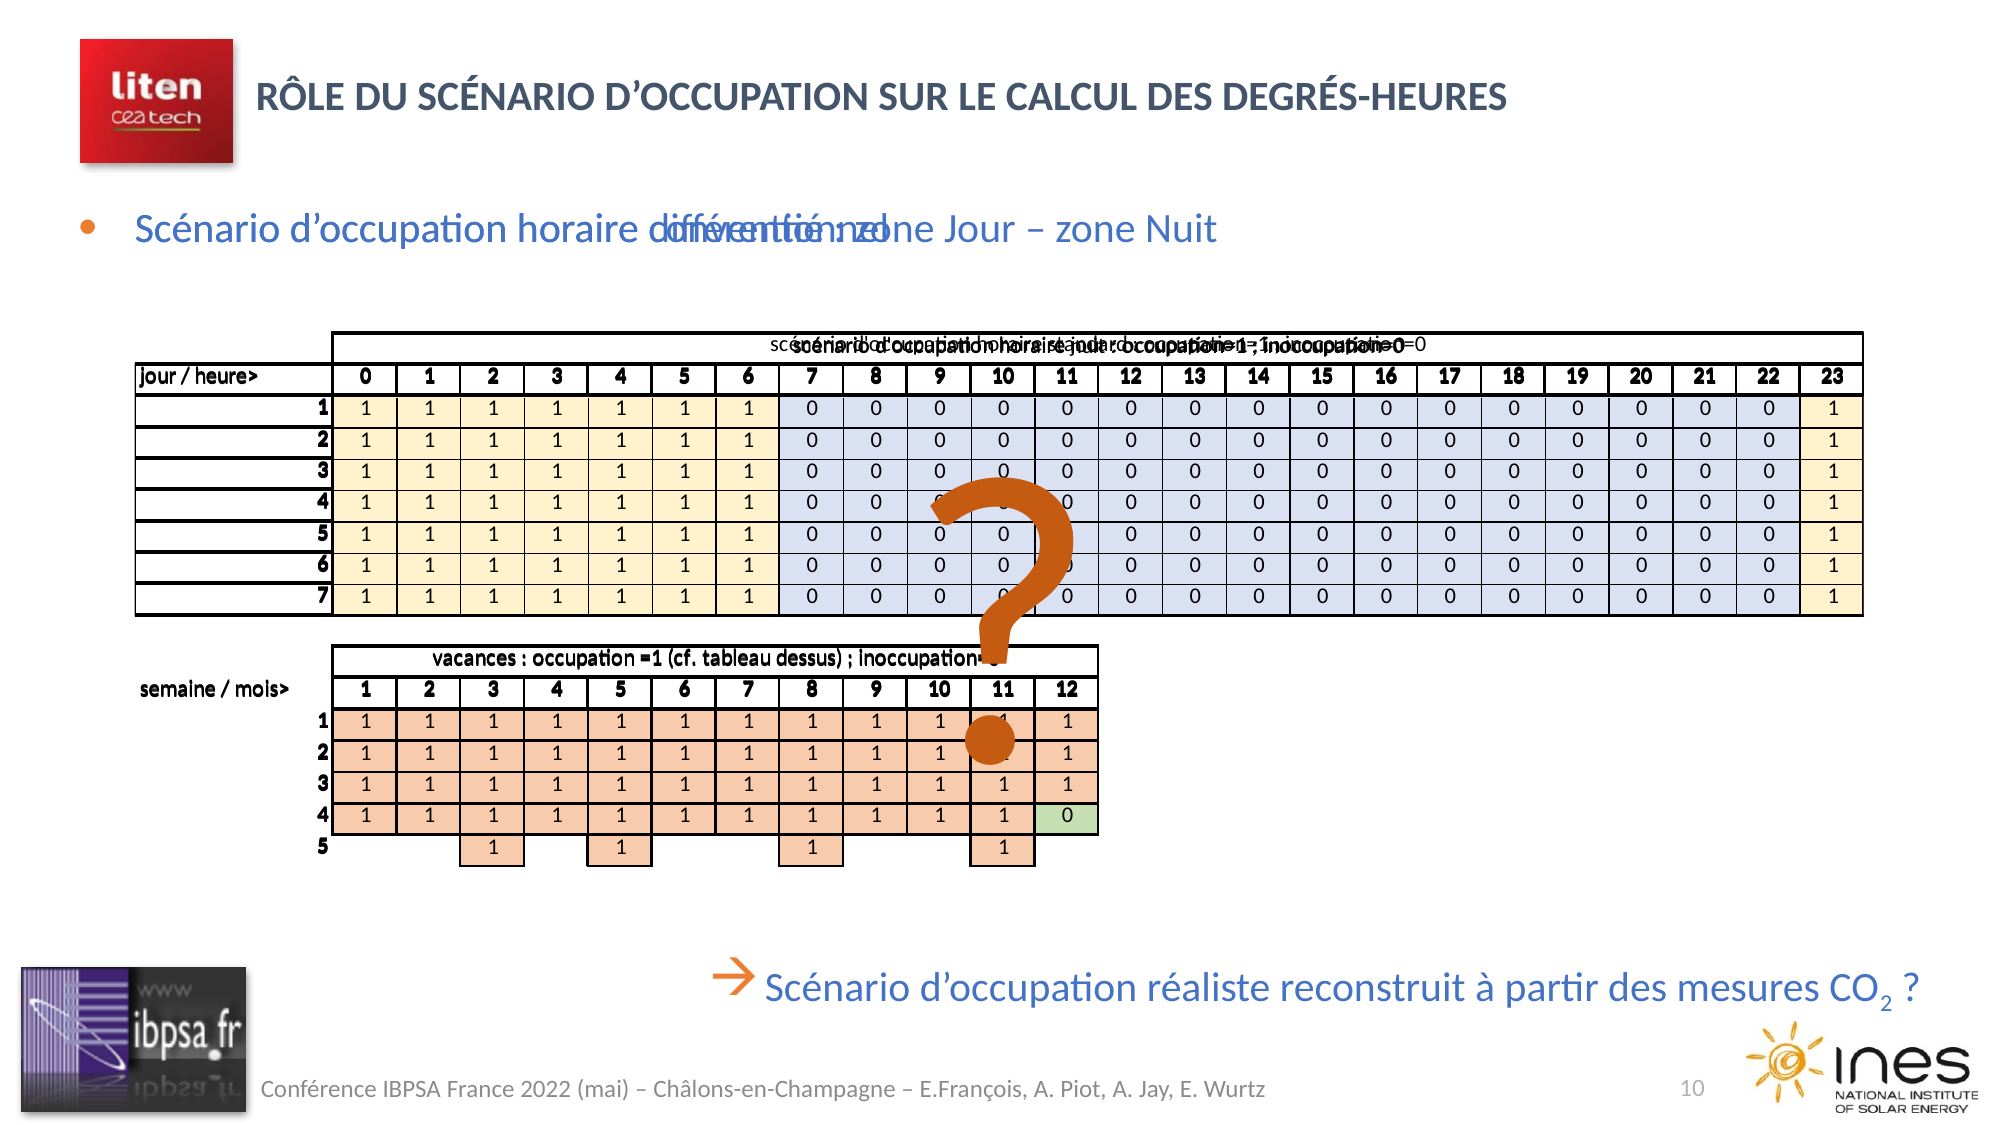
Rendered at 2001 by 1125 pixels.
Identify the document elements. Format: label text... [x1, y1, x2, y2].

picture [1746, 1021, 1979, 1113]
picture [134, 331, 1865, 868]
slide_number 10 [1324, 1056, 1720, 1117]
picture [21, 967, 246, 1112]
picture [80, 39, 233, 163]
text_box Scénario d’occupation réaliste reconstruit à partir des mesures CO2 ? [78, 230, 1922, 1036]
text_box Scénario d’occupation horaire différentié : zone Jour – zone Nuit [78, 206, 1922, 230]
list Rôle du scénario d’occupation sur le calcul des degrés-heures [255, 33, 1922, 161]
